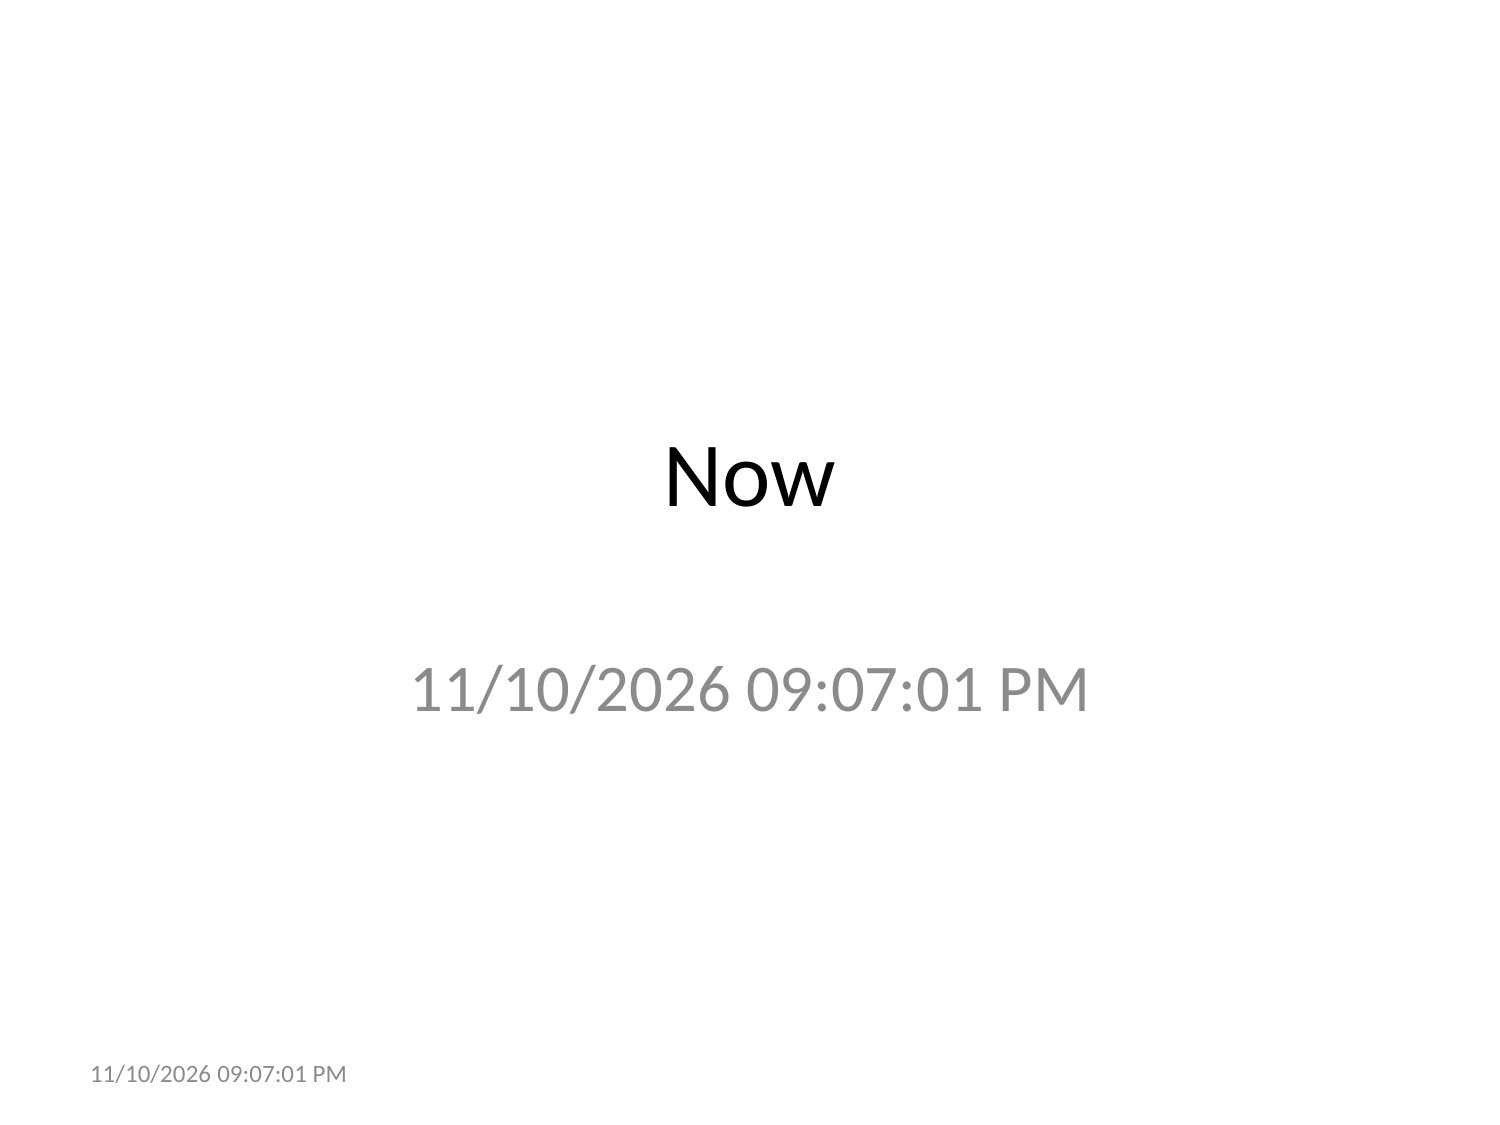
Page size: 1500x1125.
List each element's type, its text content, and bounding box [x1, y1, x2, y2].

subtitle 2011-12-19 10:20:04 AM [225, 637, 1275, 925]
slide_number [75, 1042, 425, 1103]
title Now [112, 349, 1388, 591]
